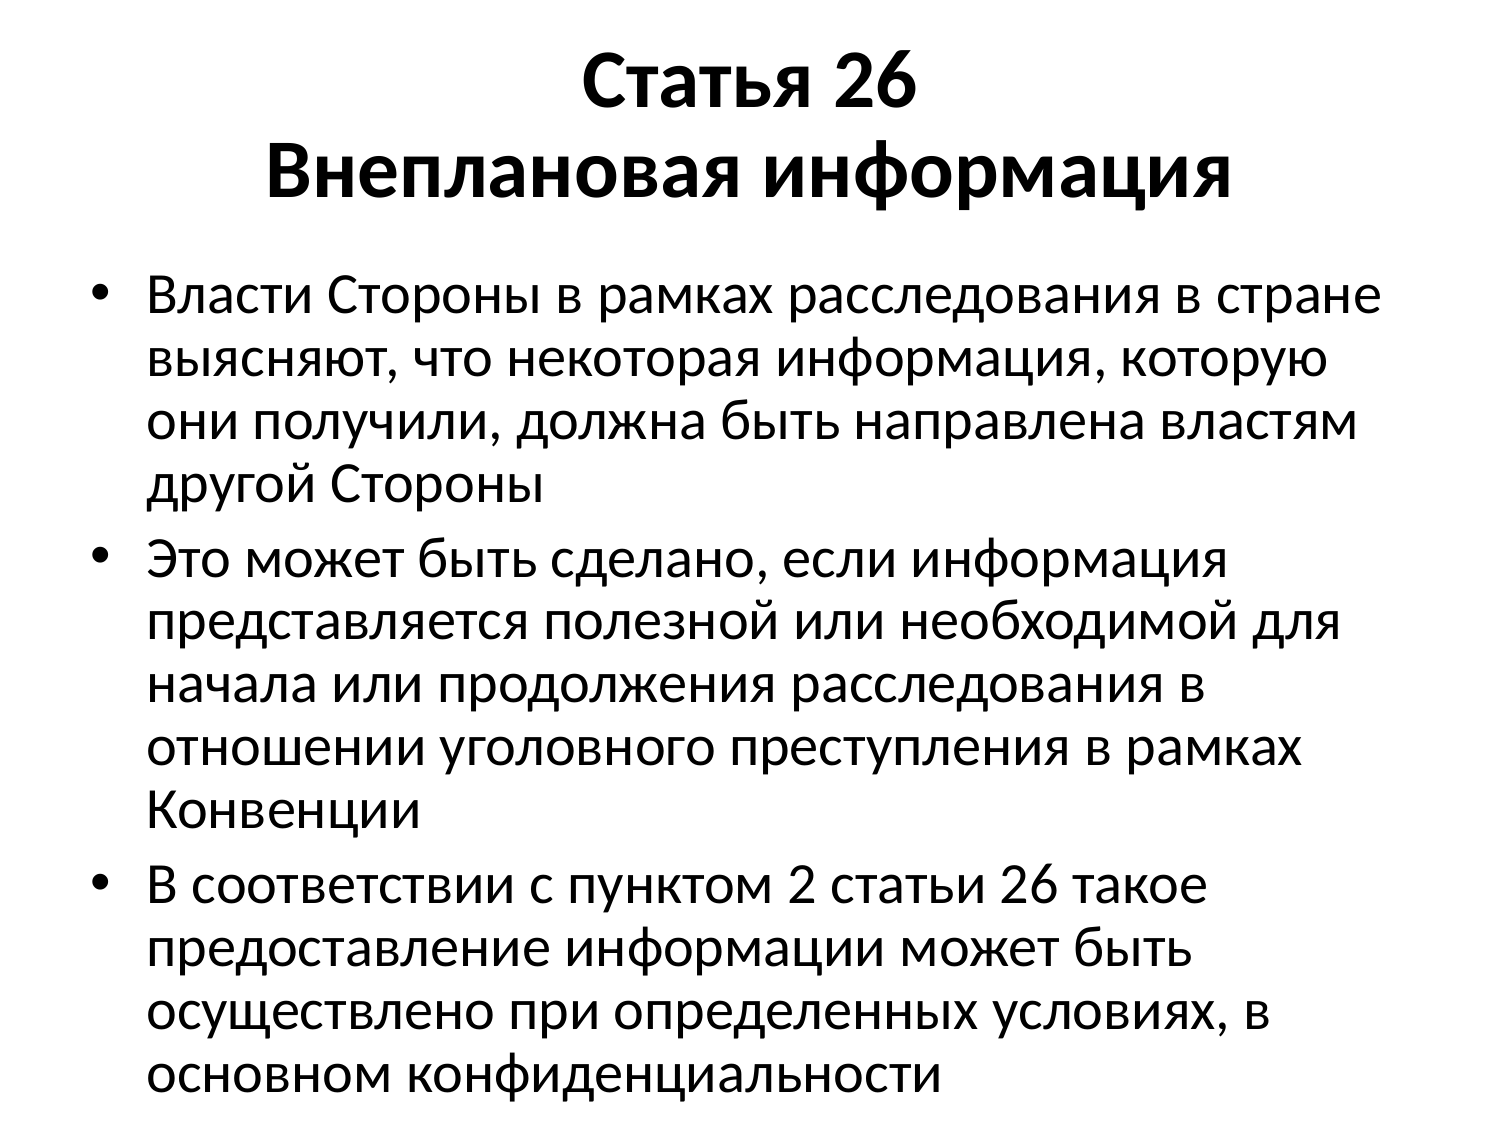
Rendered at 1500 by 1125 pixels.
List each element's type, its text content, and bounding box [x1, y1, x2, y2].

list Власти Стороны в рамках расследования в стране выясняют, что некоторая информация, которую они получили, должна быть направлена властям другой Стороны Это может быть сделано, если информация представляется полезной или необходимой для начала или продолжения расследования в отношении уголовного преступления в рамках Конвенции В соответствии с пунктом 2 статьи 26 такое предоставление информации может быть осуществлено при определенных условиях, в основном конфиденциальности [75, 255, 1425, 1071]
title Статья 26 Внеплановая информация [75, 45, 1425, 206]
